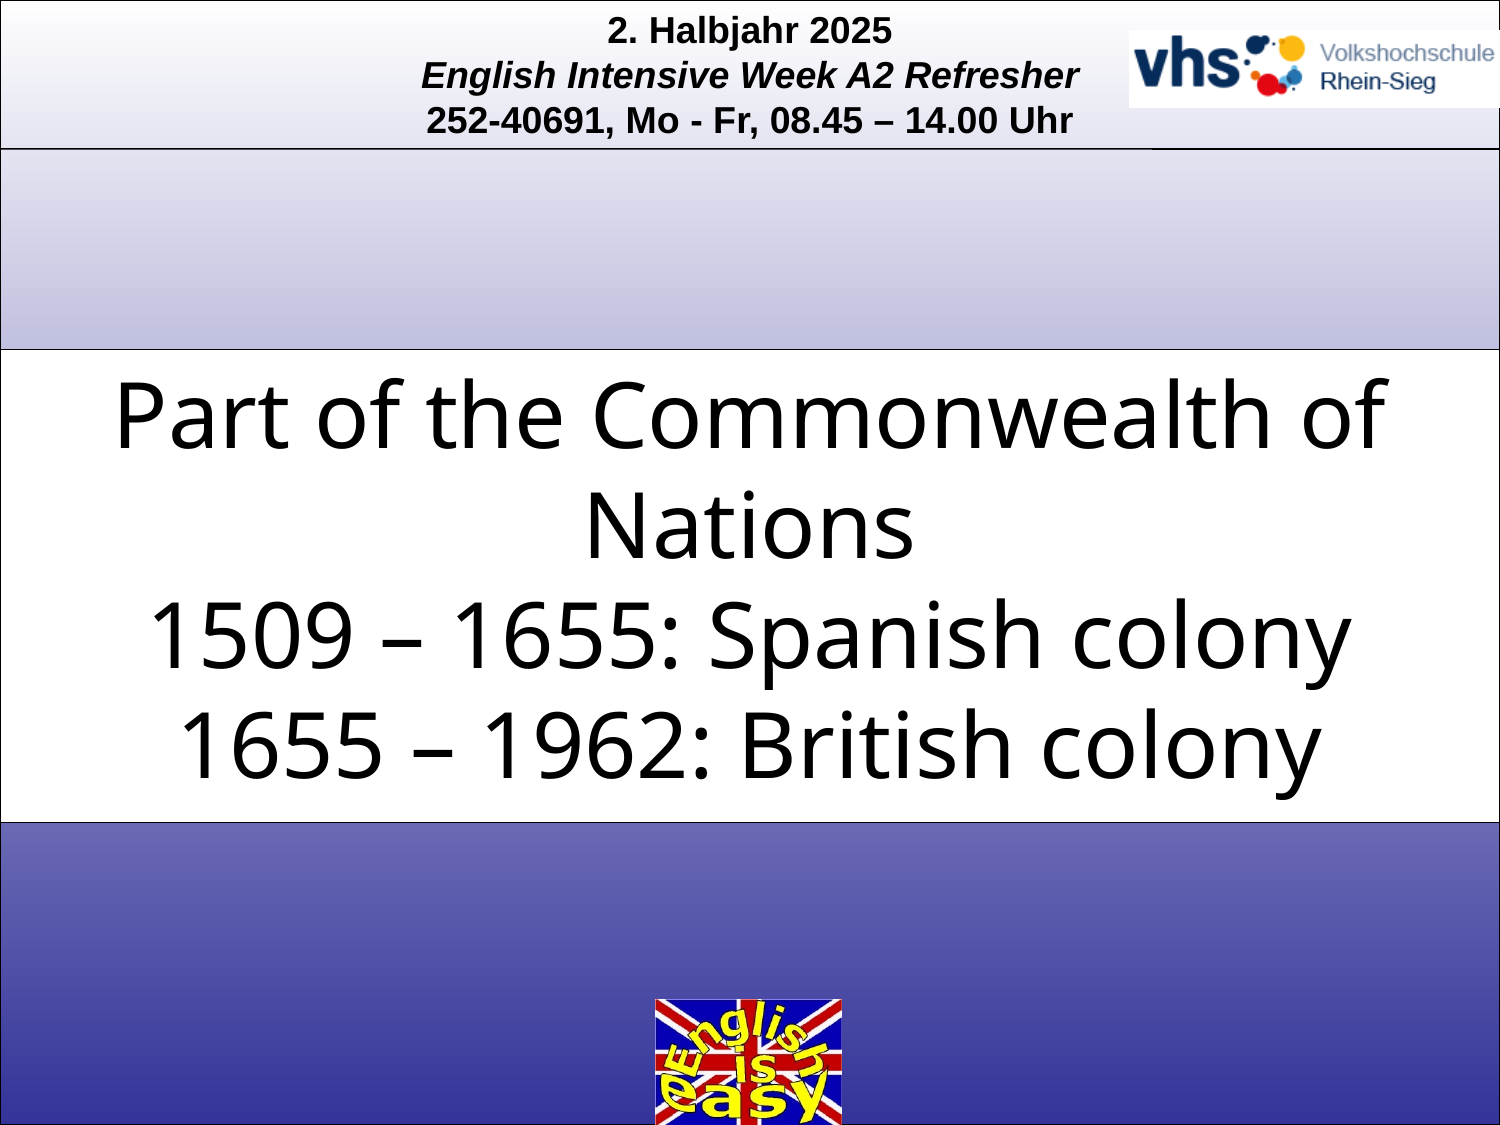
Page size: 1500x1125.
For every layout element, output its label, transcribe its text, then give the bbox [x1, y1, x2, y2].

picture [1129, 30, 1500, 108]
title Part of the Commonwealth of Nations 1509 – 1655: Spanish colony 1655 – 1962: British colony [0, 349, 1500, 823]
picture [655, 999, 842, 1125]
